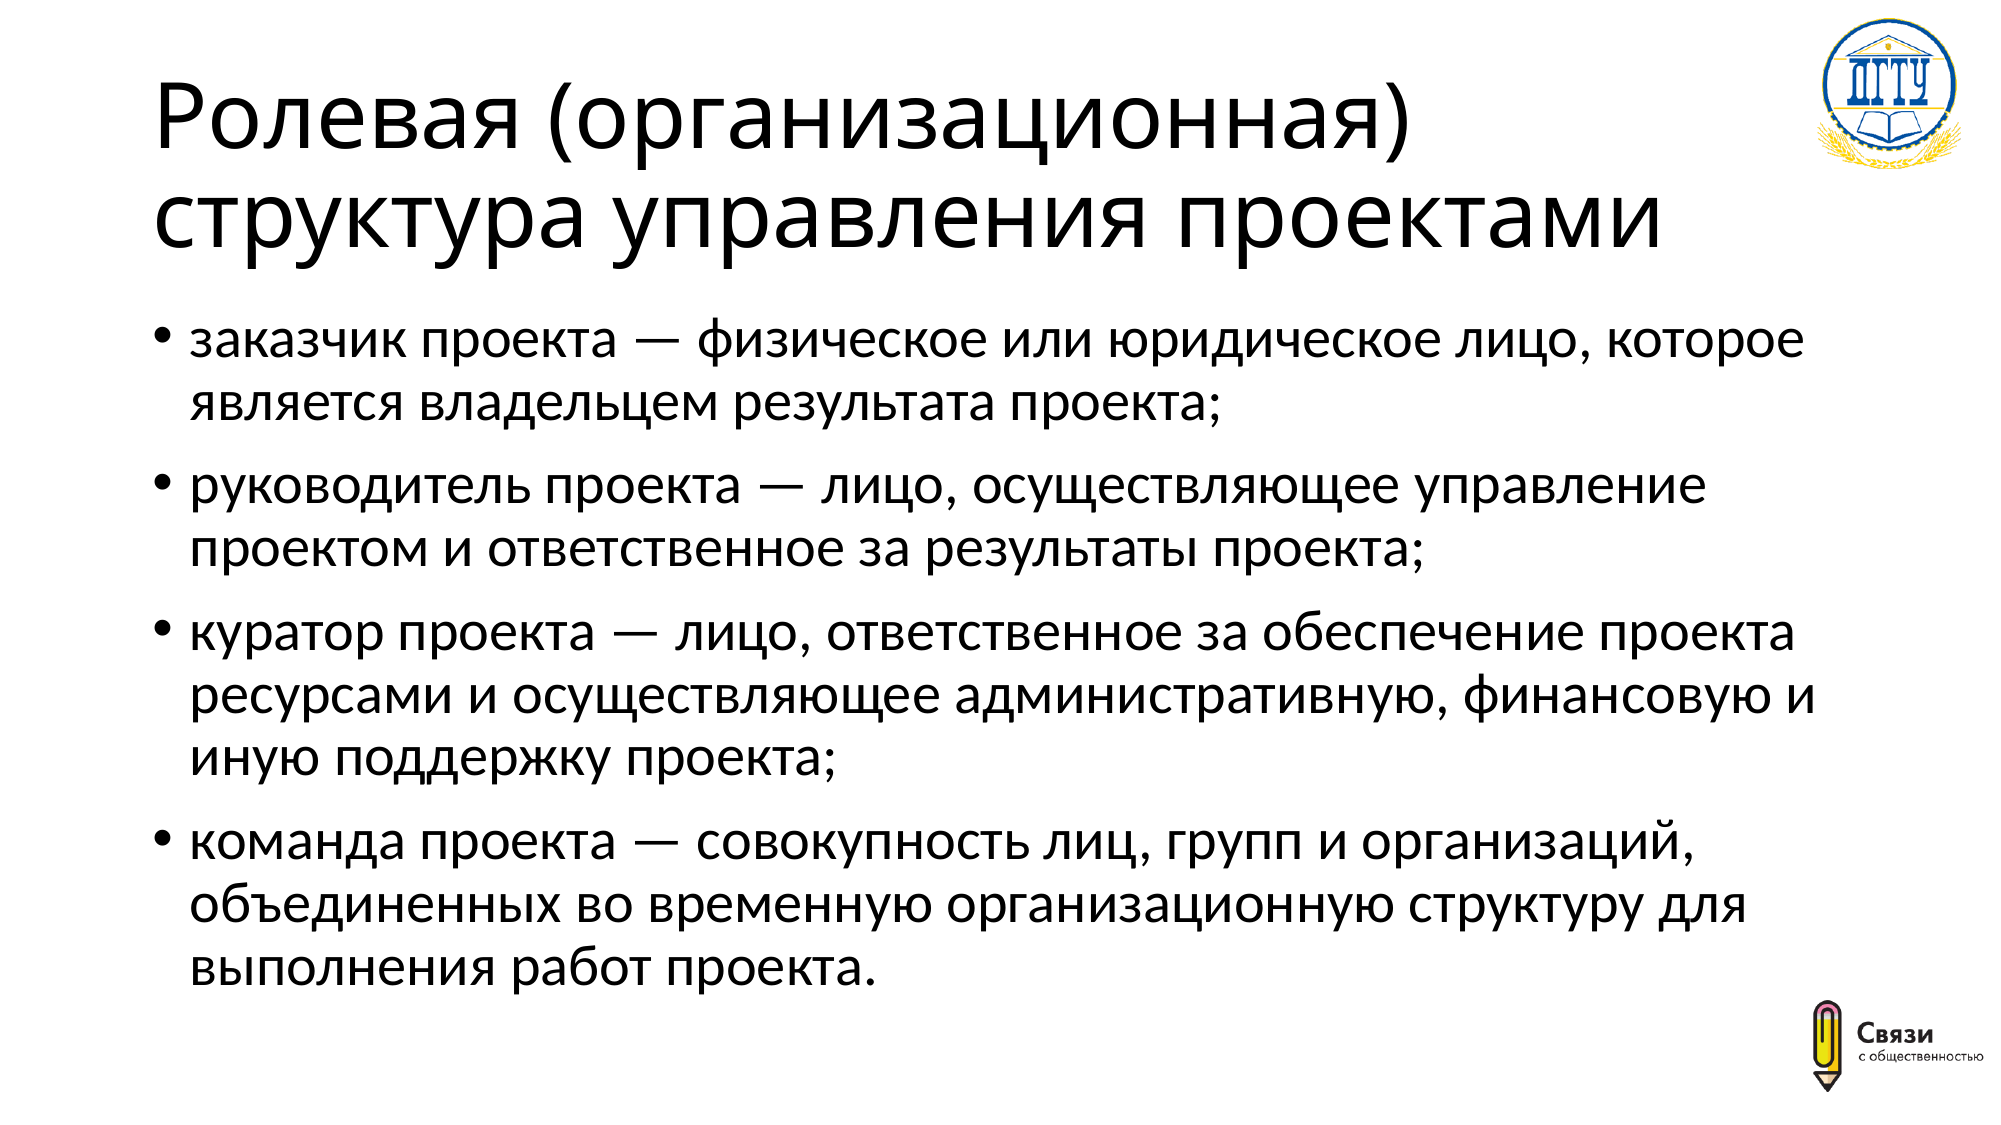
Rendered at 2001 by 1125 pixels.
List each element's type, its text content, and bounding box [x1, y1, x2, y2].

picture [1817, 18, 1961, 169]
picture [1813, 1000, 1988, 1092]
list заказчик проекта — физическое или юридическое лицо, которое является владельцем результата проекта; руководитель проекта — лицо, осуществляющее управление проектом и ответственное за результаты проекта; куратор проекта — лицо, ответственное за обеспечение проекта ресурсами и осуществляющее административную, финансовую и иную поддержку проекта; команда проекта — совокупность лиц, групп и организаций, объединенных во временную организационную структуру для выполнения работ проекта. [137, 299, 1863, 1014]
title Ролевая (организационная) структура управления проектами [137, 59, 1863, 278]
